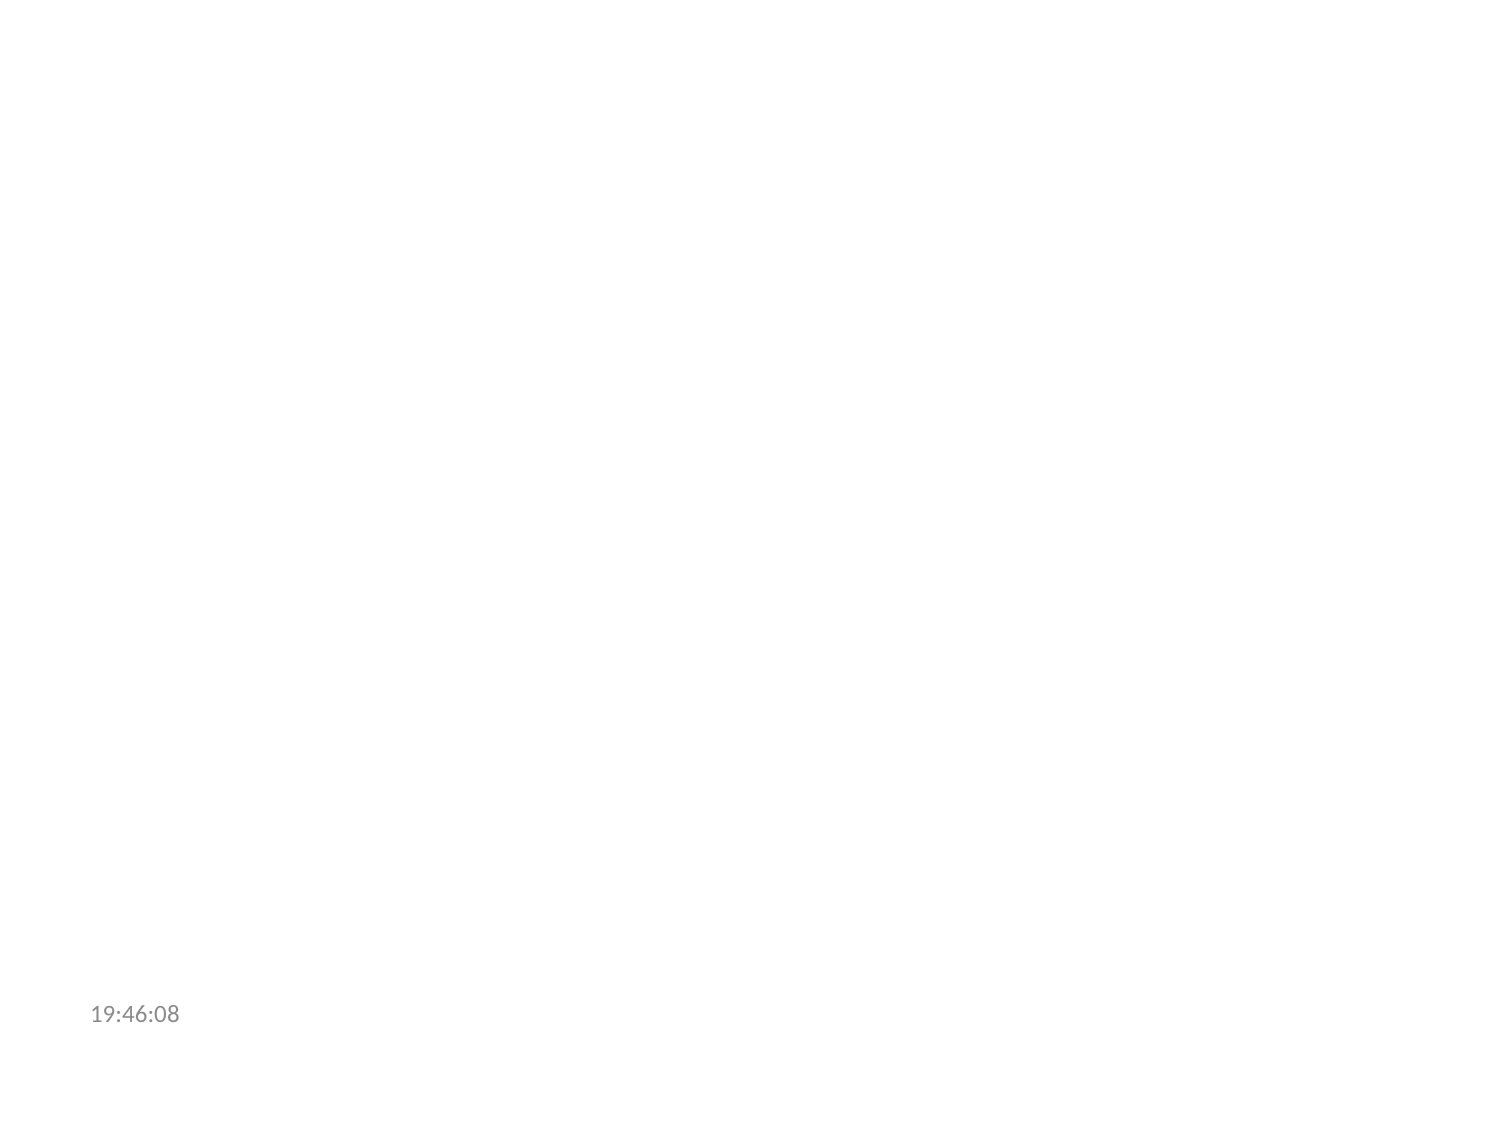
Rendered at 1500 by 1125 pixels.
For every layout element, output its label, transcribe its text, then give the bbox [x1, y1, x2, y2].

text_box 15:35:09 [75, 982, 425, 1043]
